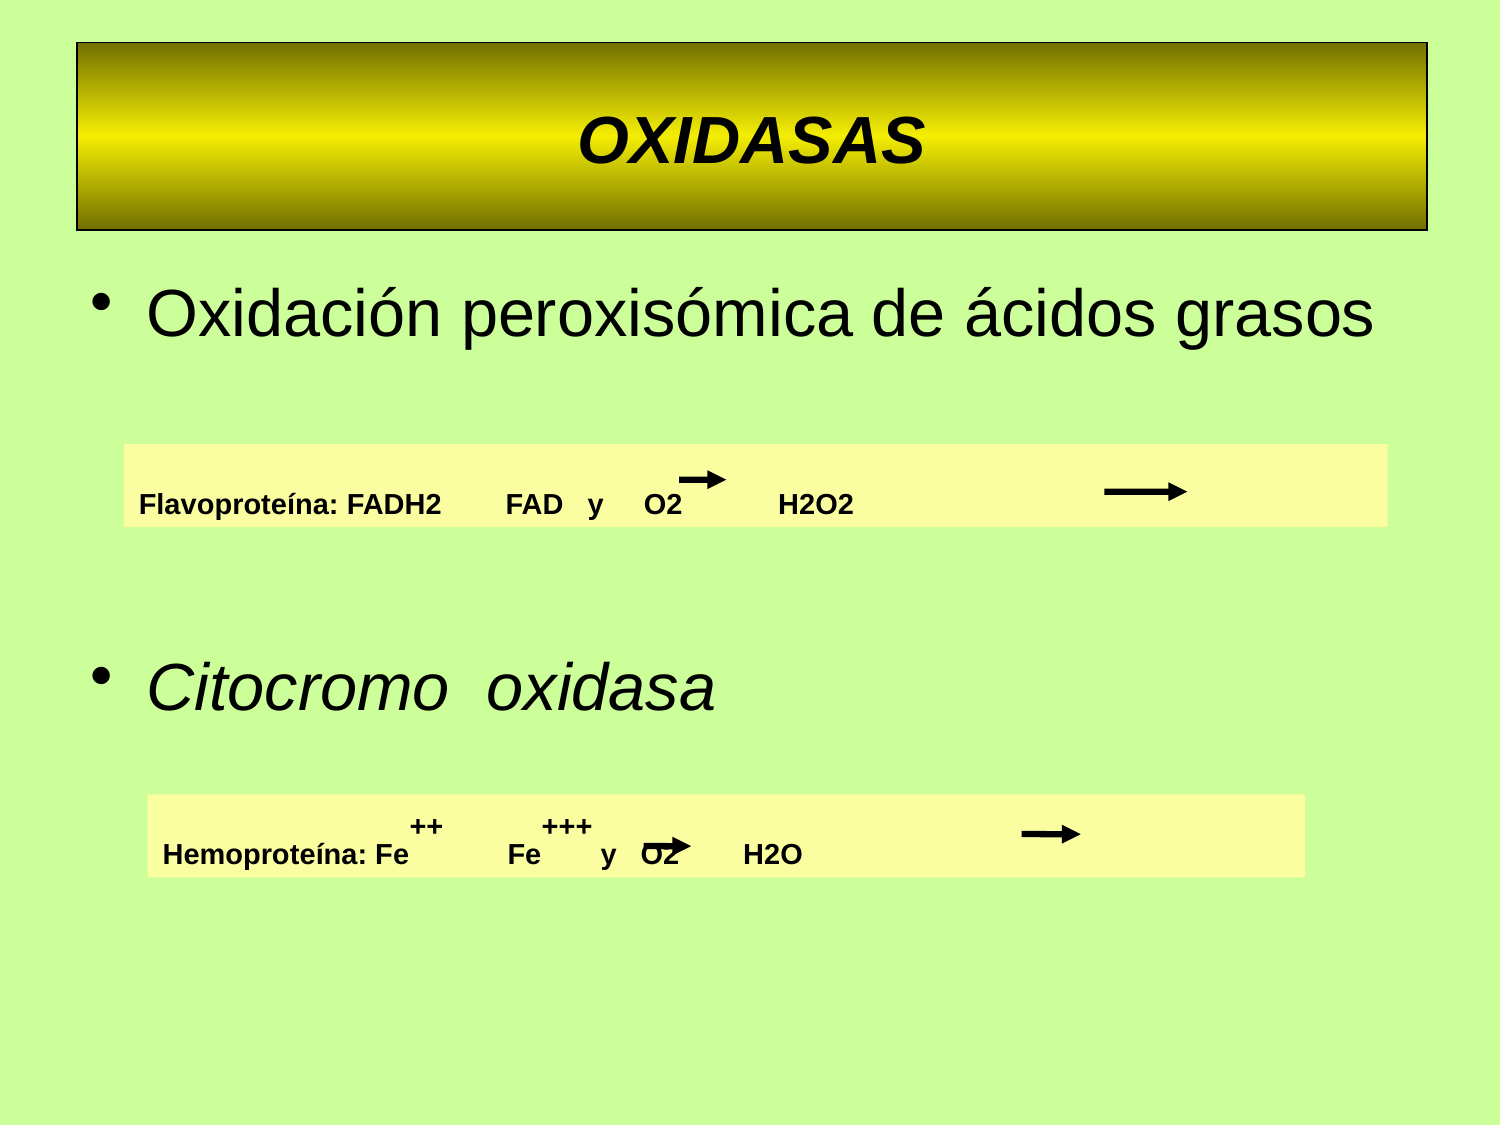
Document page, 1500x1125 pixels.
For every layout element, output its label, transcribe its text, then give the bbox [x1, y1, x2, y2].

text_box [643, 839, 692, 853]
title OXIDASAS [76, 42, 1428, 231]
text_box Flavoproteína: FADH2 FAD y O2 H2O2 [123, 444, 1386, 528]
text_box [679, 473, 727, 486]
text_box Hemoproteína: Fe++ Fe+++ y O2 H2O [147, 794, 1306, 878]
text_box [1021, 827, 1081, 841]
text_box [1104, 485, 1188, 498]
list Oxidación peroxisómica de ácidos grasos Citocromo oxidasa [74, 262, 1426, 1006]
